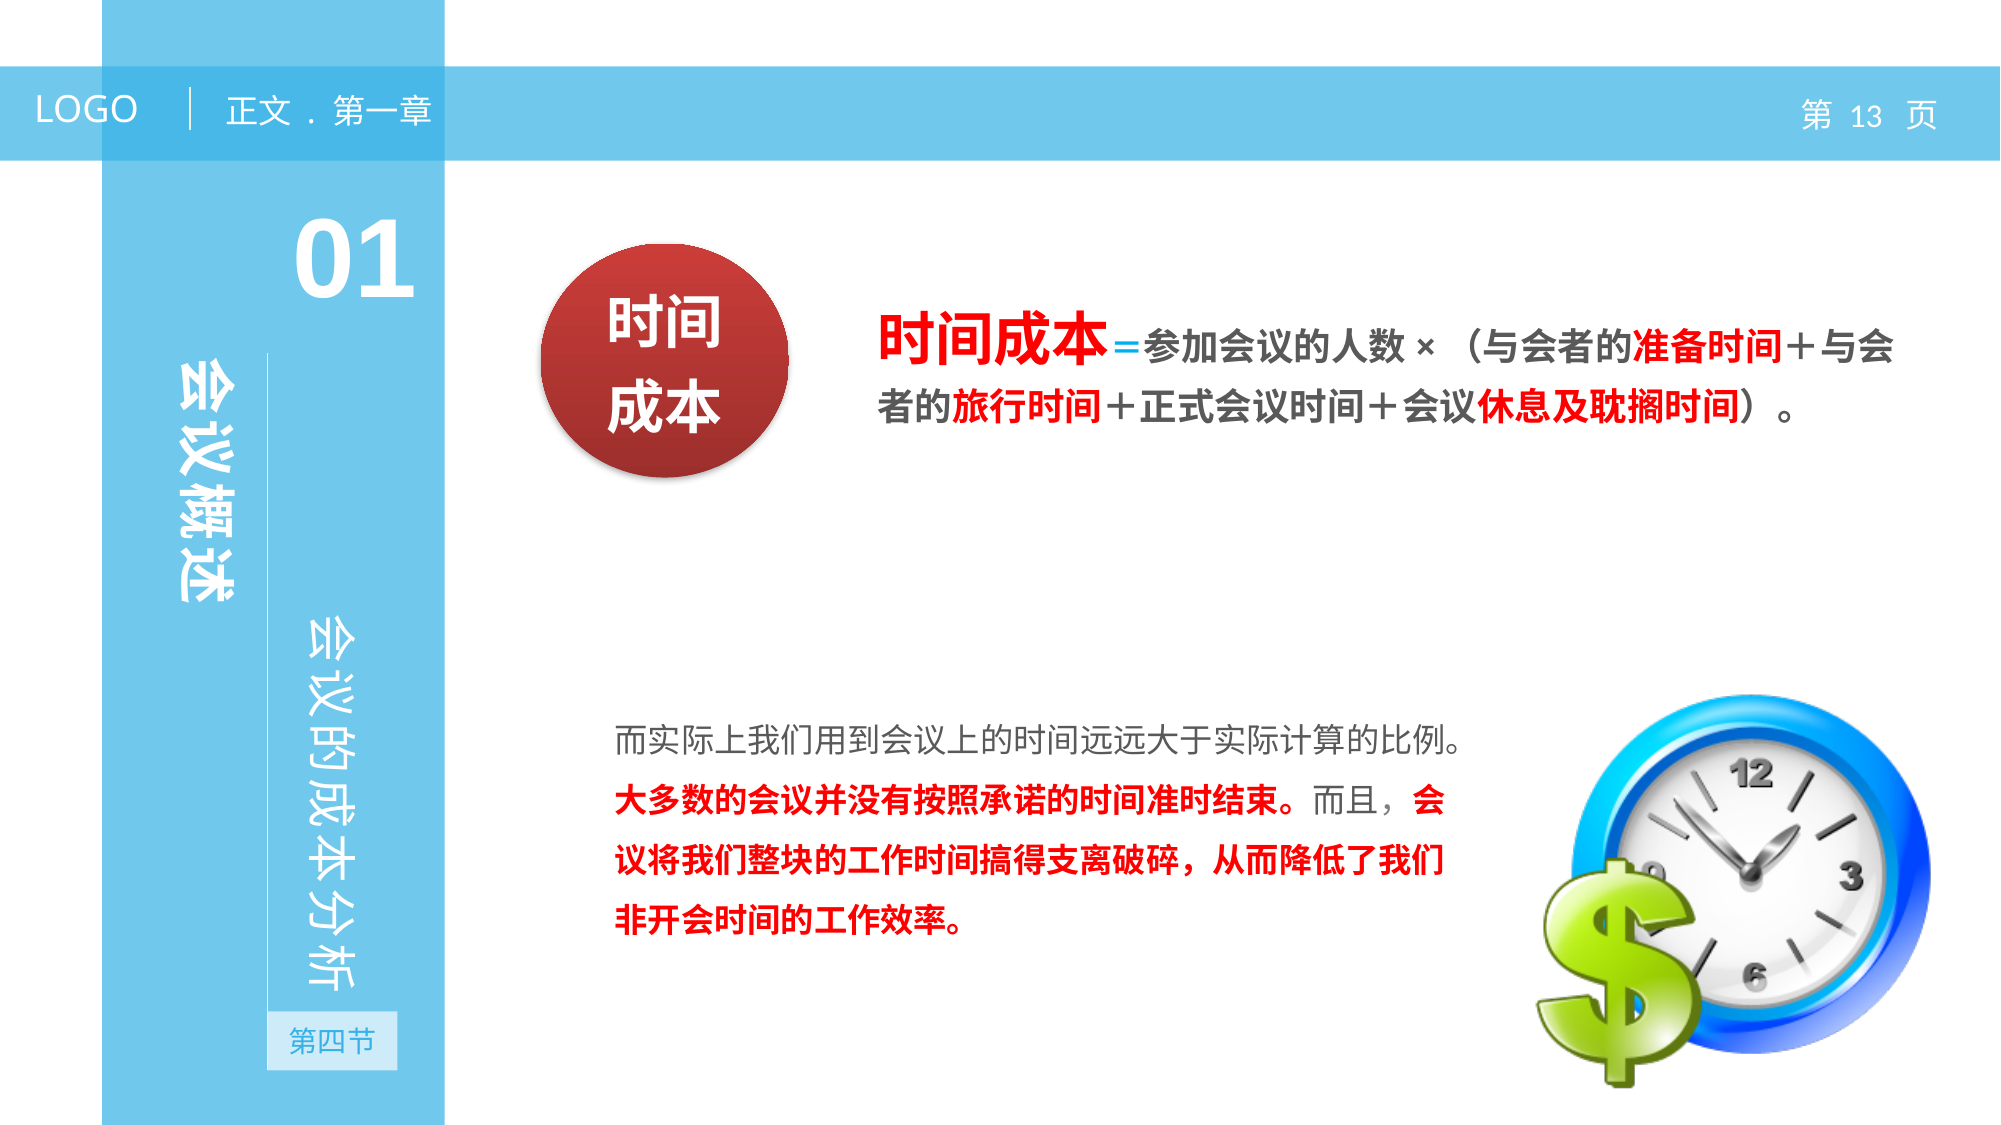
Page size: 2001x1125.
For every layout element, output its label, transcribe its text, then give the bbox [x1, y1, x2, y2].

picture [1533, 692, 1934, 1093]
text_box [540, 243, 790, 478]
text_box 而实际上我们用到会议上的时间远远大于实际计算的比例。大多数的会议并没有按照承诺的时间准时结束。而且，会议将我们整块的工作时间搞得支离破碎，从而降低了我们非开会时间的工作效率。 [599, 692, 1487, 947]
text_box 时间成本＝参加会议的人数×（与会者的准备时间＋与会者的旅行时间＋正式会议时间＋会议休息及耽搁时间）。 [862, 278, 1921, 436]
